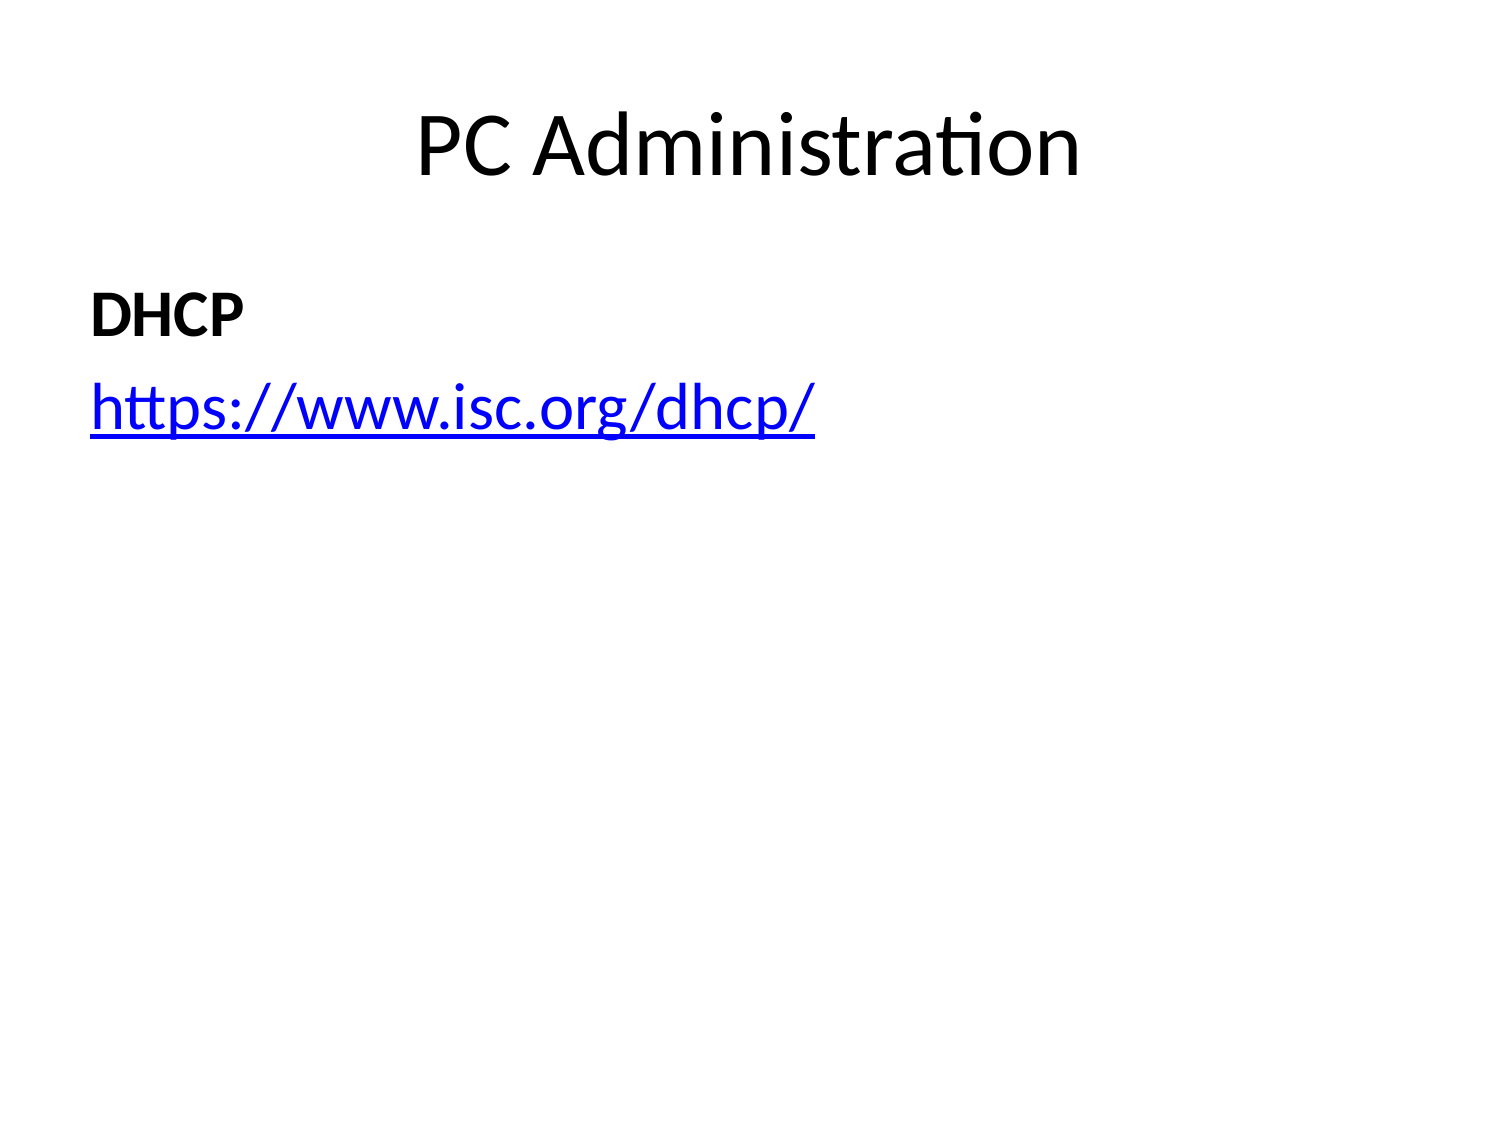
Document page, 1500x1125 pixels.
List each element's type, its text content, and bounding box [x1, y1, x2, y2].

title PC Administration [75, 45, 1425, 233]
list DHCP https://www.isc.org/dhcp/ [75, 262, 1425, 1005]
